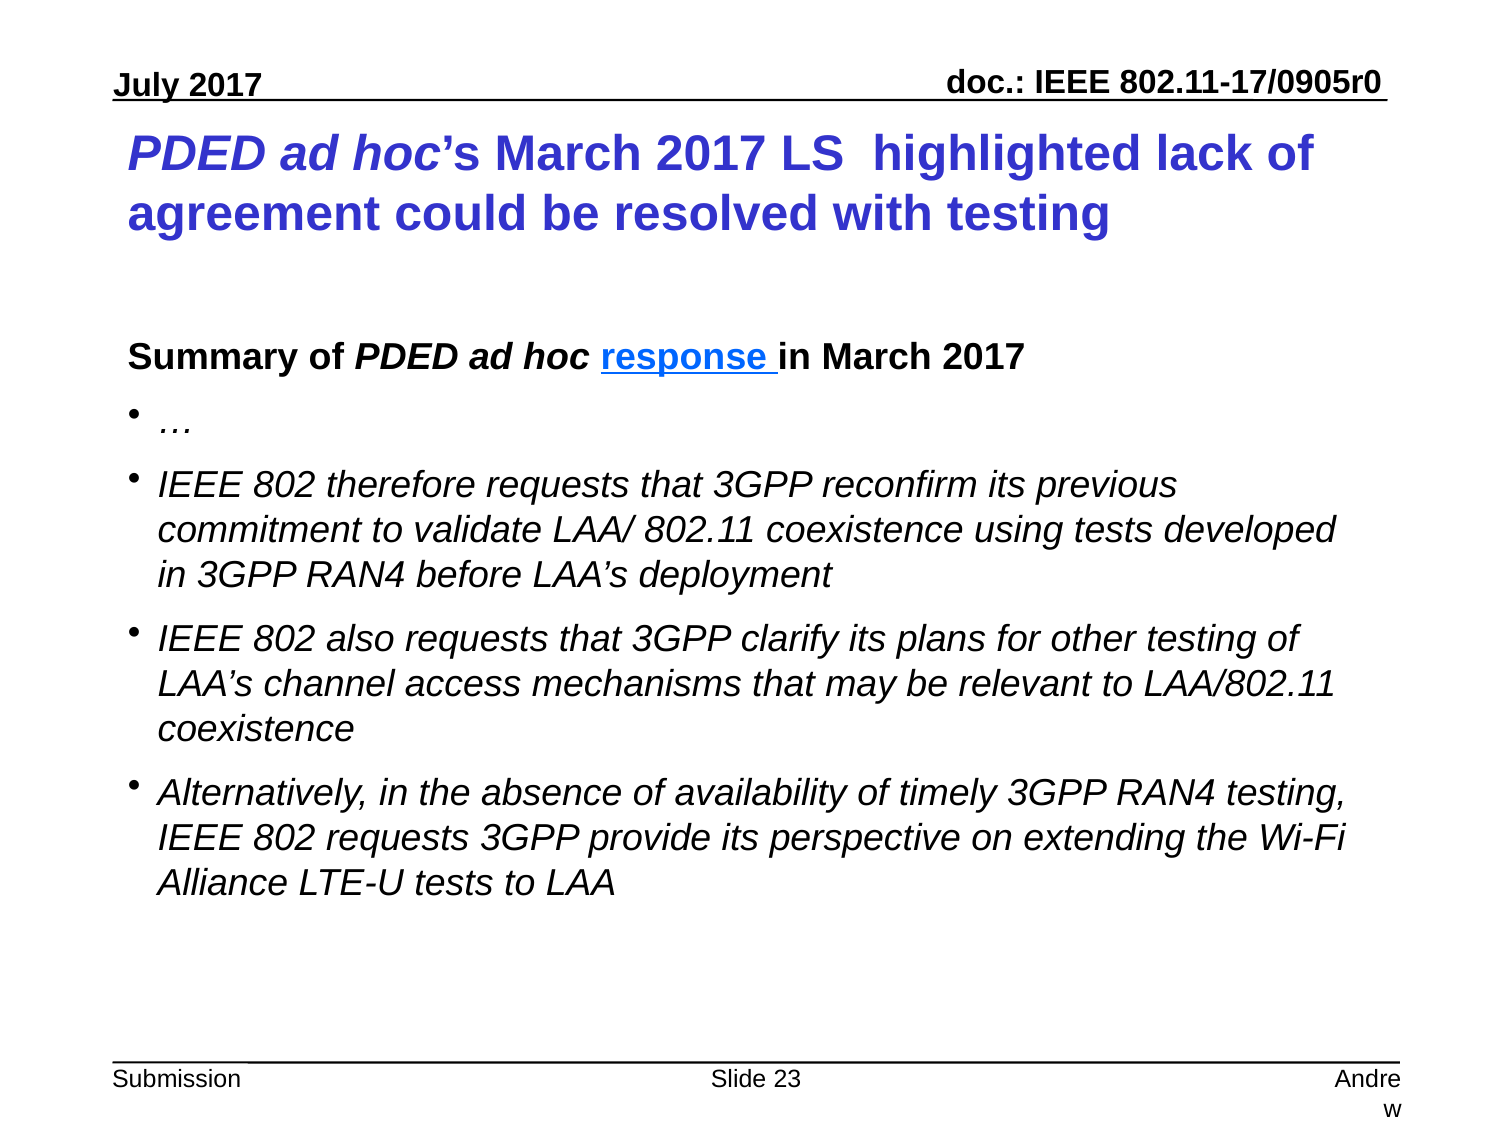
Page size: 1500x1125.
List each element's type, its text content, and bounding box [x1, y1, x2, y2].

list Summary of PDED ad hoc response in March 2017 … IEEE 802 therefore requests that 3GPP reconfirm its previous commitment to validate LAA/ 802.11 coexistence using tests developed in 3GPP RAN4 before LAA’s deployment IEEE 802 also requests that 3GPP clarify its plans for other testing of LAA’s channel access mechanisms that may be relevant to LAA/802.11 coexistence Alternatively, in the absence of availability of timely 3GPP RAN4 testing, IEEE 802 requests 3GPP provide its perspective on extending the Wi-Fi Alliance LTE-U tests to LAA [112, 324, 1388, 1000]
slide_number Slide 23 [709, 1061, 803, 1093]
title PDED ad hoc’s March 2017 LS highlighted lack of agreement could be resolved with testing [112, 112, 1388, 288]
footer Andrew Myles, Cisco [1320, 1061, 1402, 1093]
